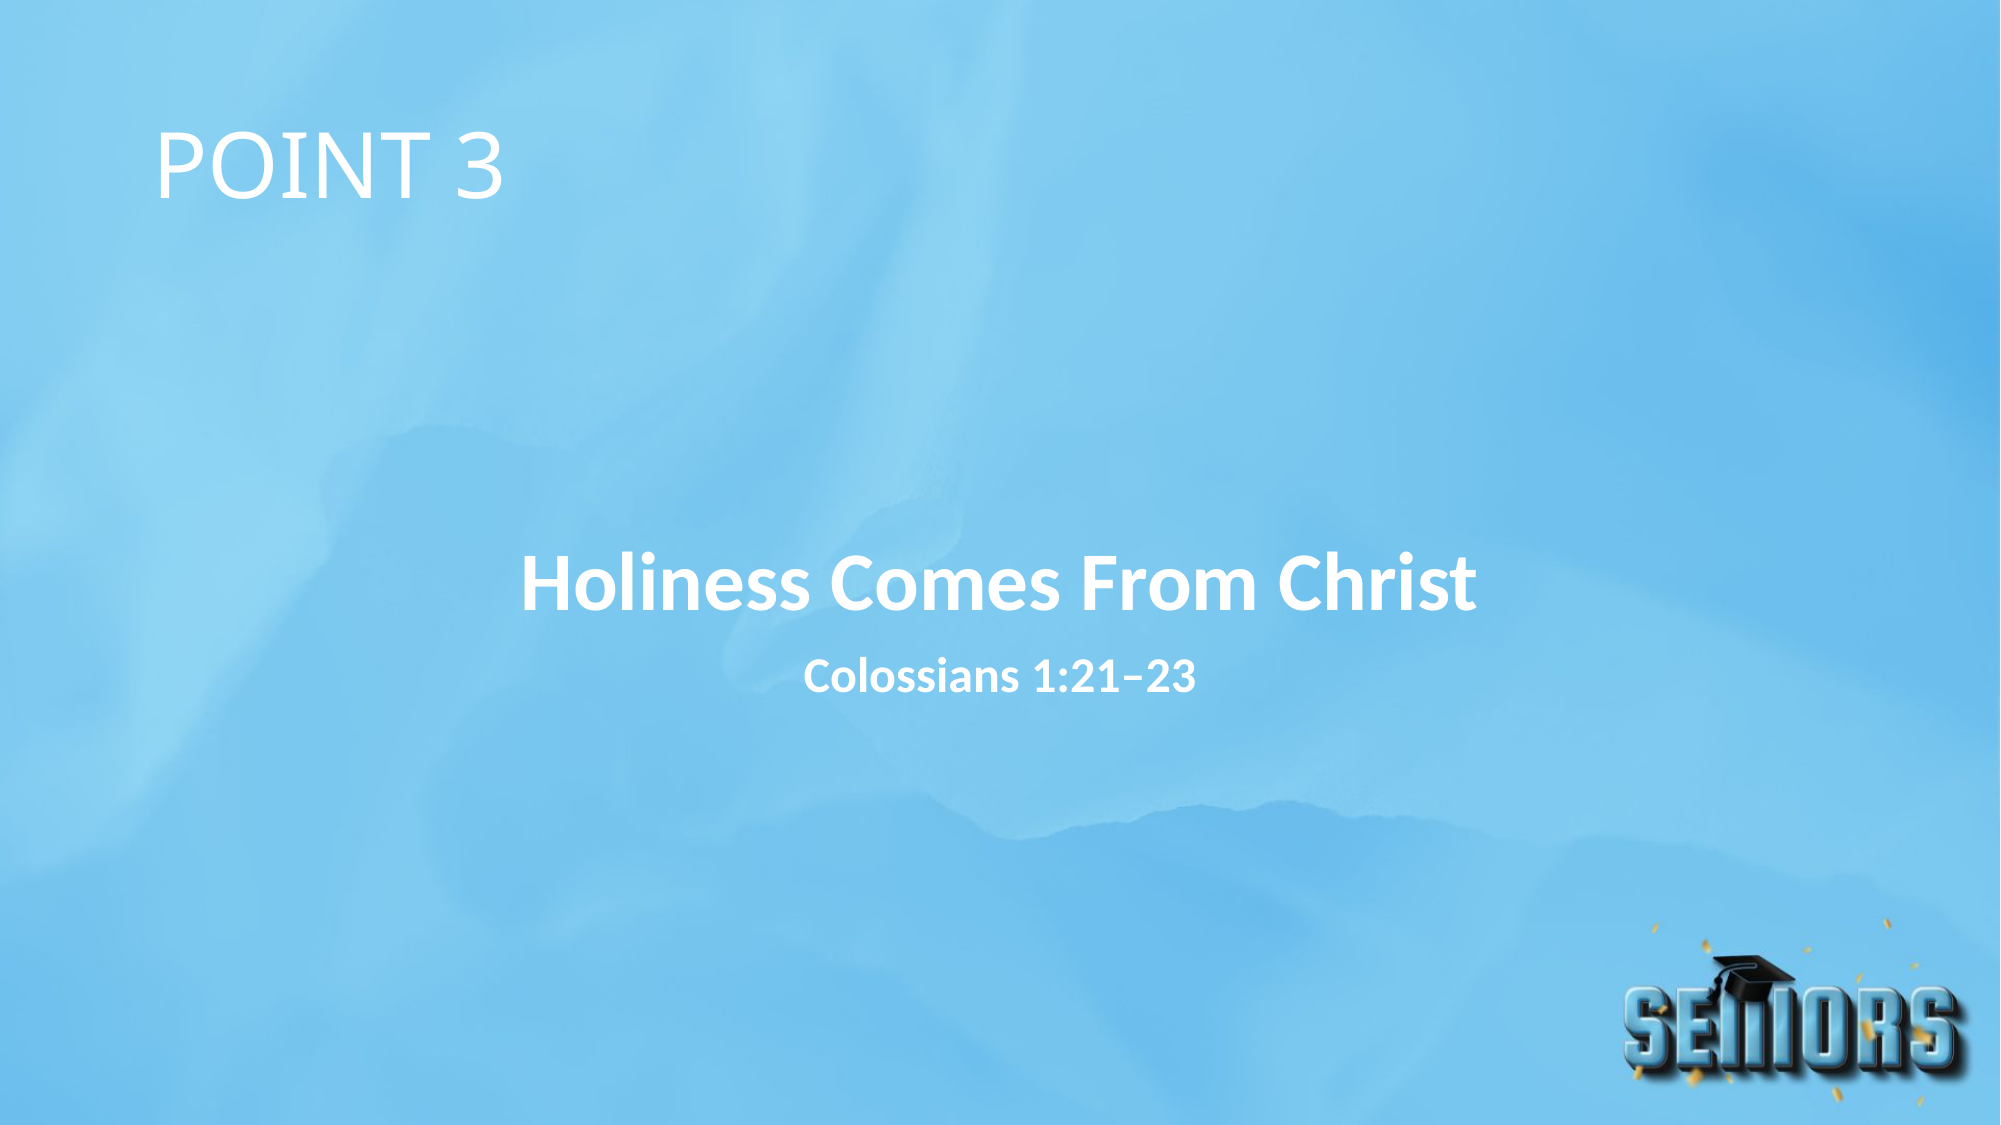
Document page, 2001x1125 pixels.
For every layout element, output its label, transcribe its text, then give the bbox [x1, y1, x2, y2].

title POINT 3 [137, 59, 1863, 278]
picture [0, 0, 2001, 1125]
list Holiness Comes From Christ Colossians 1:21–23 [137, 299, 1863, 1014]
